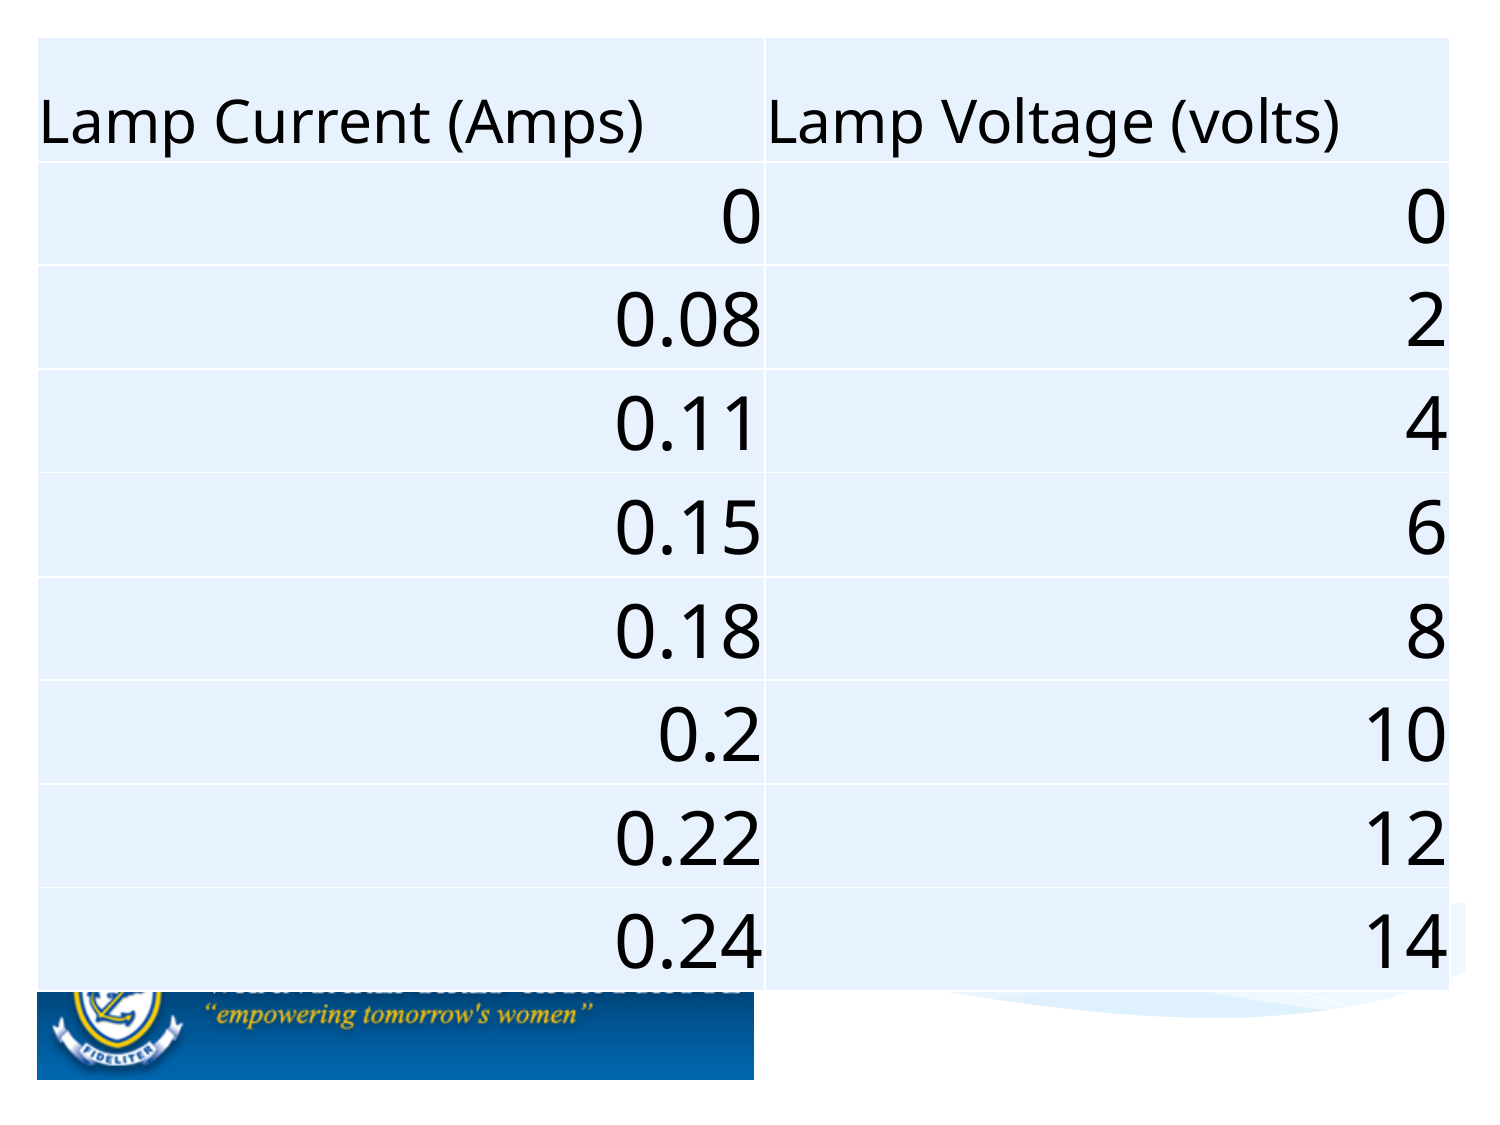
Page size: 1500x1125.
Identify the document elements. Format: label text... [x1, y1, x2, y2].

table_cell 0.24 [38, 888, 764, 990]
table_cell 14 [766, 888, 1449, 990]
table_cell 0 [766, 163, 1449, 264]
table_header Lamp Current (Amps) [38, 38, 764, 161]
table_cell 0.11 [38, 370, 764, 472]
table_cell 0.15 [38, 473, 764, 576]
table_cell 0.22 [38, 785, 764, 887]
table_cell 6 [766, 473, 1449, 576]
picture [37, 937, 754, 1080]
table_cell 0 [38, 163, 764, 264]
table_cell 0.2 [38, 681, 764, 783]
table_cell 10 [766, 681, 1449, 783]
table_header Lamp Voltage (volts) [766, 38, 1449, 161]
table_cell 12 [766, 785, 1449, 887]
table_cell 8 [766, 578, 1449, 679]
table_cell 0.18 [38, 578, 764, 679]
table_cell 4 [766, 370, 1449, 472]
table_cell 2 [766, 266, 1449, 368]
table_cell 0.08 [38, 266, 764, 368]
